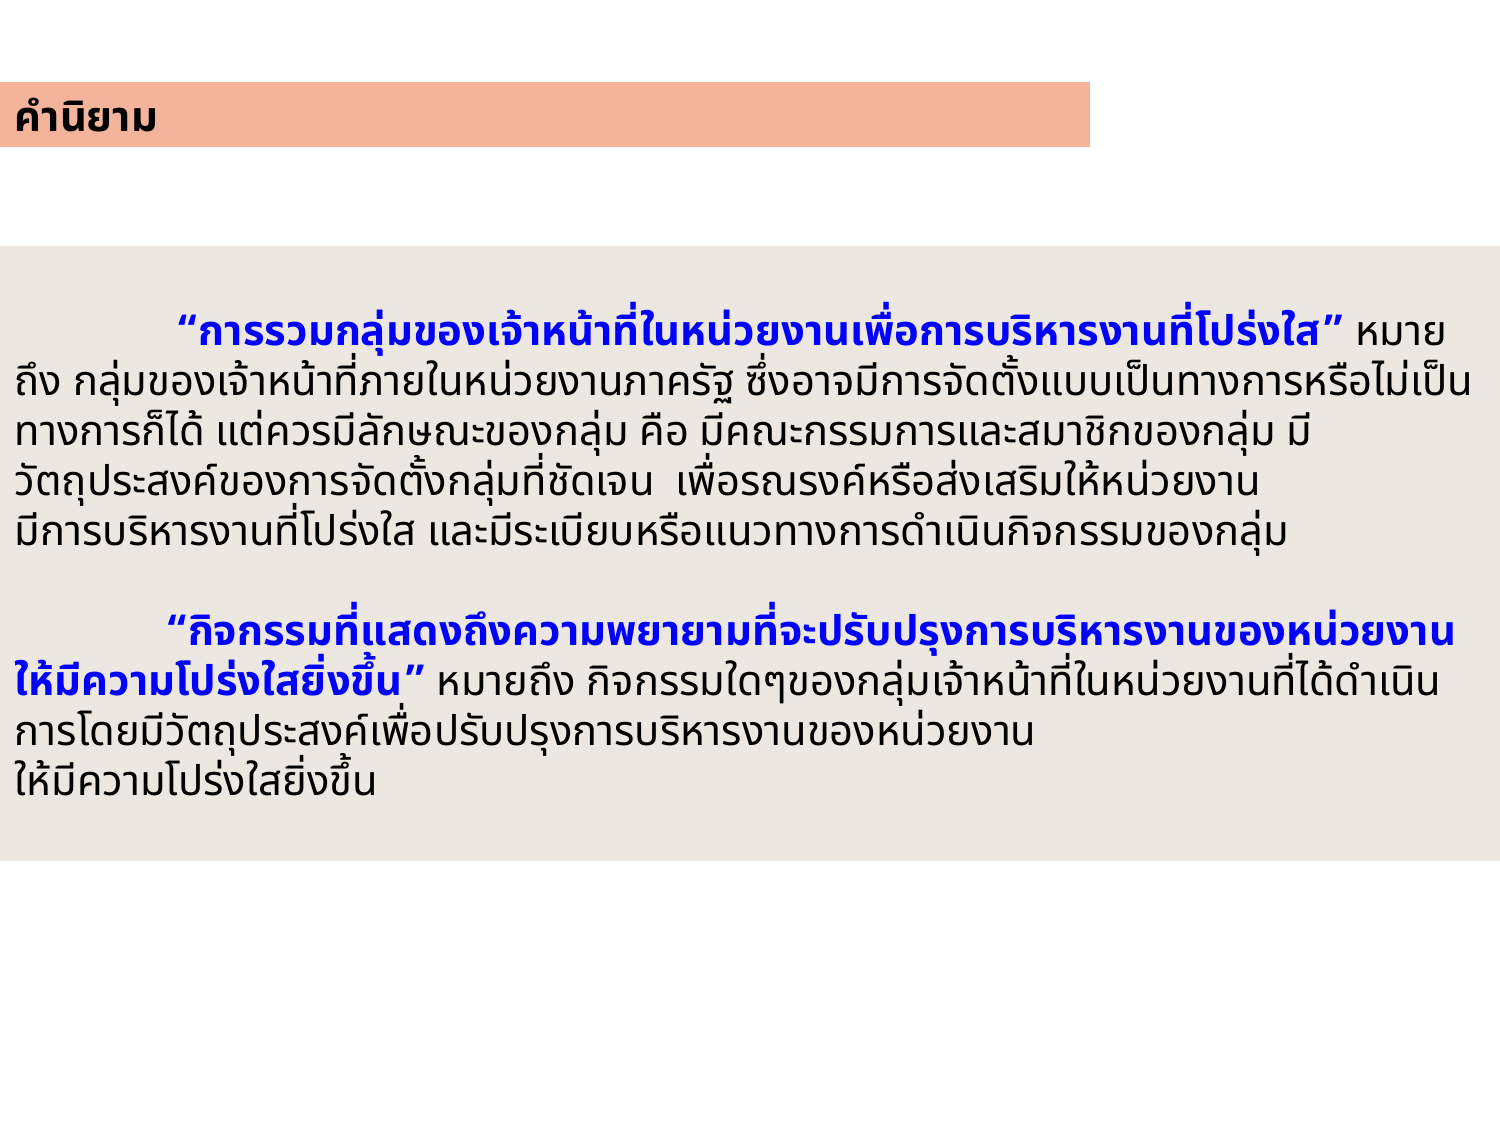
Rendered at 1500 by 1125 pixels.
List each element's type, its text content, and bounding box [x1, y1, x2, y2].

text_box คำนิยาม [0, 82, 1090, 147]
text_box “การรวมกลุ่มของเจ้าหน้าที่ในหน่วยงานเพื่อการบริหารงานที่โปร่งใส” หมายถึง กลุ่มของเจ้าหน้าที่ภายในหน่วยงานภาครัฐ ซึ่งอาจมีการจัดตั้งแบบเป็นทางการหรือไม่เป็นทางการก็ได้ แต่ควรมีลักษณะของกลุ่ม คือ มีคณะกรรมการและสมาชิกของกลุ่ม มีวัตถุประสงค์ของการจัดตั้งกลุ่มที่ชัดเจน เพื่อรณรงค์หรือส่งเสริมให้หน่วยงาน มีการบริหารงานที่โปร่งใส และมีระเบียบหรือแนวทางการดำเนินกิจกรรมของกลุ่ม “กิจกรรมที่แสดงถึงความพยายามที่จะปรับปรุงการบริหารงานของหน่วยงานให้มีความโปร่งใสยิ่งขึ้น” หมายถึง กิจกรรมใดๆของกลุ่มเจ้าหน้าที่ในหน่วยงานที่ได้ดำเนินการโดยมีวัตถุประสงค์เพื่อปรับปรุงการบริหารงานของหน่วยงาน ให้มีความโปร่งใสยิ่งขึ้น [0, 246, 1500, 861]
